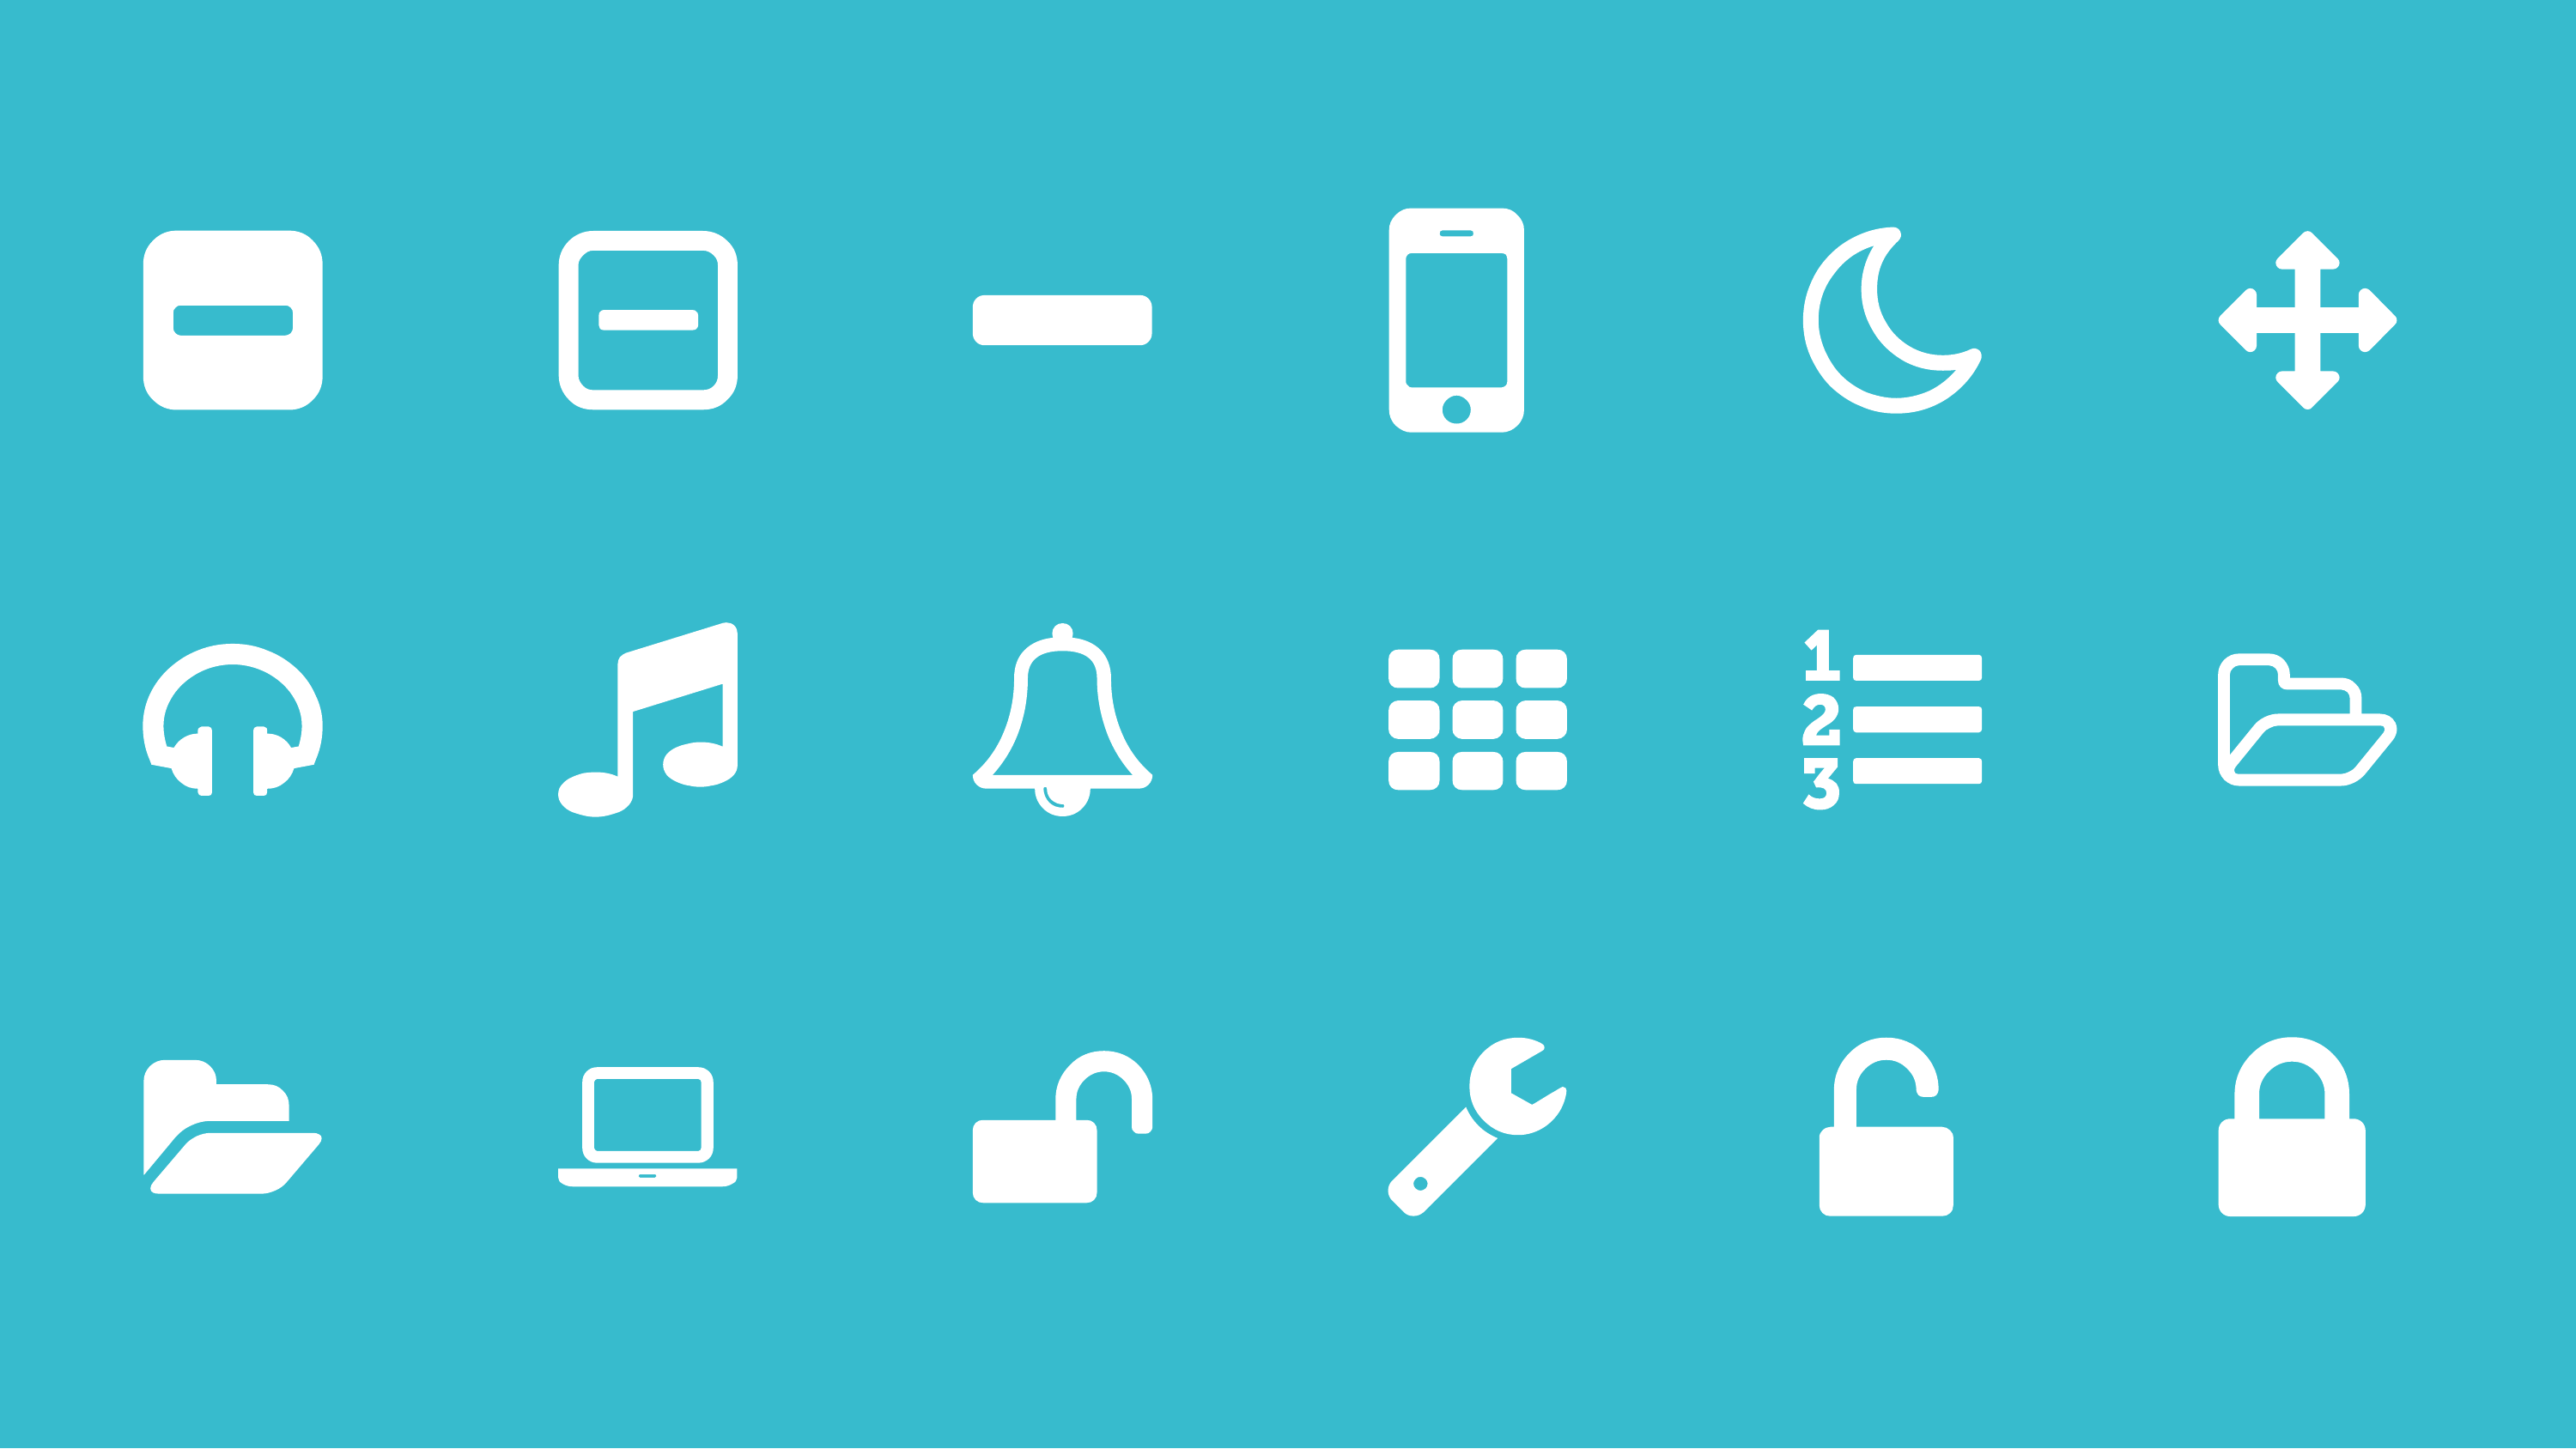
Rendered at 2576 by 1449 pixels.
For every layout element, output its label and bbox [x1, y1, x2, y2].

text_box [558, 230, 738, 410]
text_box [2218, 231, 2397, 409]
text_box [2218, 1037, 2366, 1217]
text_box [1802, 629, 1983, 810]
text_box [1819, 1037, 1953, 1216]
text_box [1802, 227, 1982, 414]
text_box [1388, 1037, 1567, 1216]
text_box [557, 1066, 738, 1187]
text_box [143, 1059, 322, 1194]
text_box [972, 294, 1152, 346]
text_box [1388, 649, 1568, 791]
text_box [143, 230, 323, 410]
text_box [972, 623, 1153, 816]
text_box [558, 622, 738, 817]
text_box [143, 643, 323, 796]
text_box [2218, 653, 2397, 786]
text_box [972, 1051, 1153, 1203]
text_box [1388, 208, 1524, 433]
